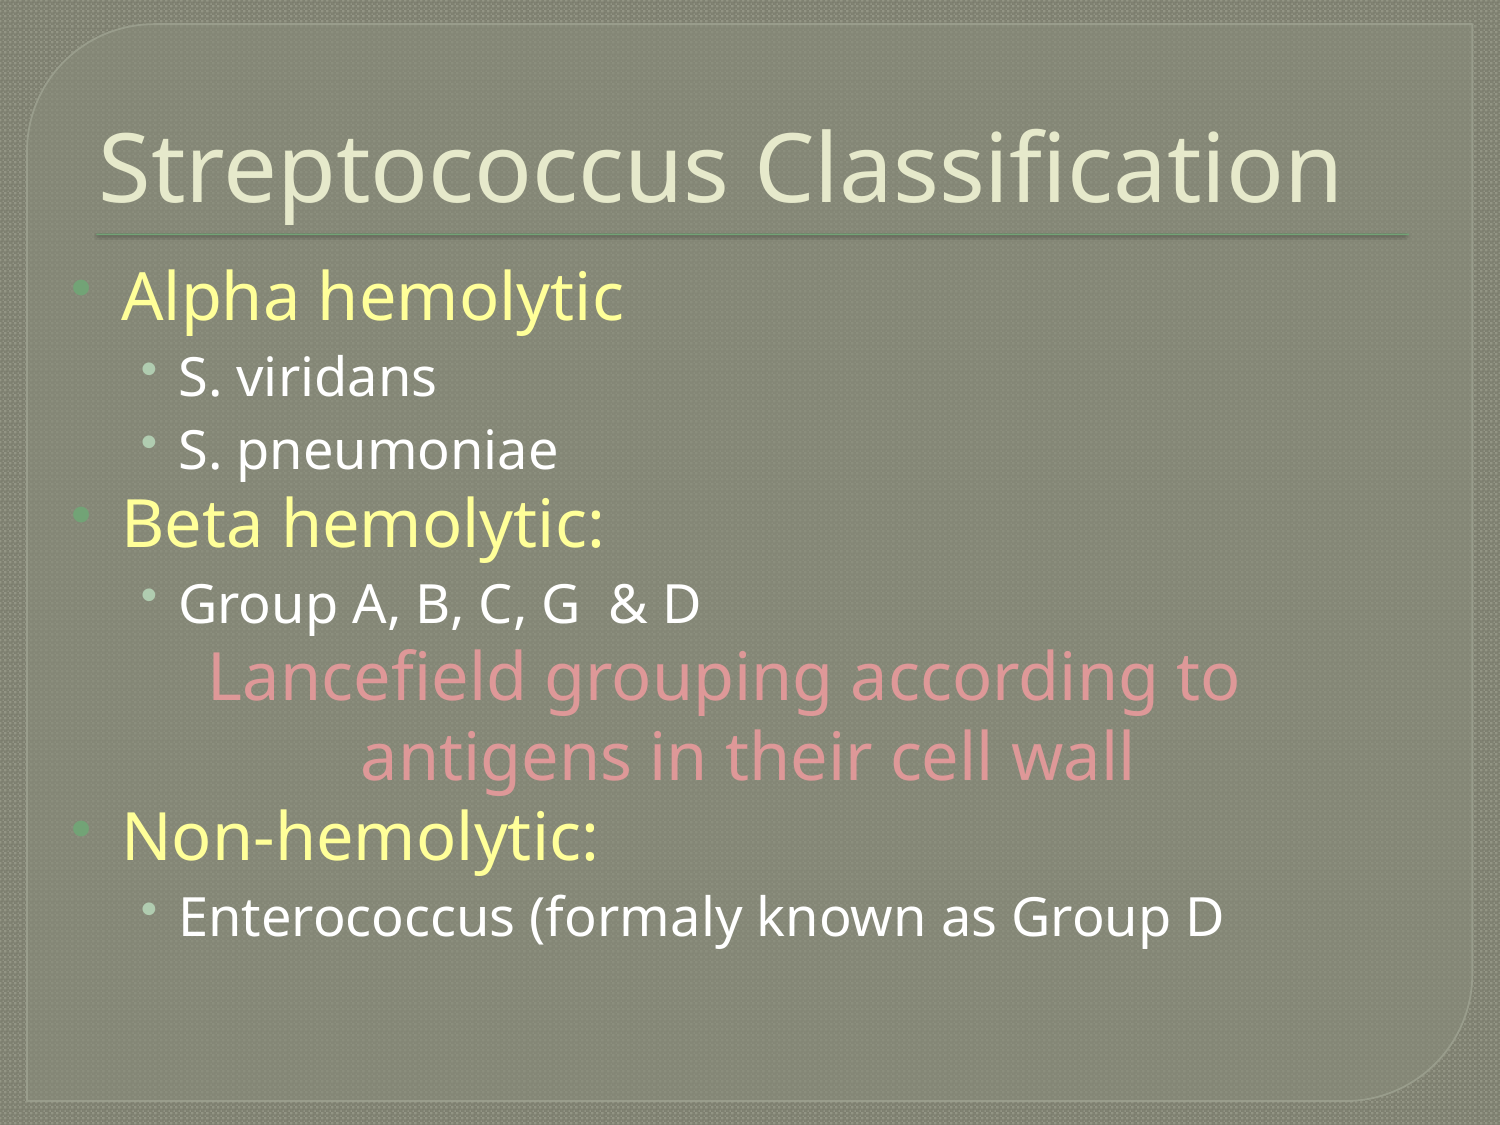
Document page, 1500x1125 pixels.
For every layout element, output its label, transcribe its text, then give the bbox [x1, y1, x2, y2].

list Alpha hemolytic S. viridans S. pneumoniae Beta hemolytic: Group A, B, C, G & D Lancefield grouping according to antigens in their cell wall Non-hemolytic: Enterococcus (formaly known as Group D [58, 246, 1409, 989]
title Streptococcus Classification [75, 41, 1425, 230]
